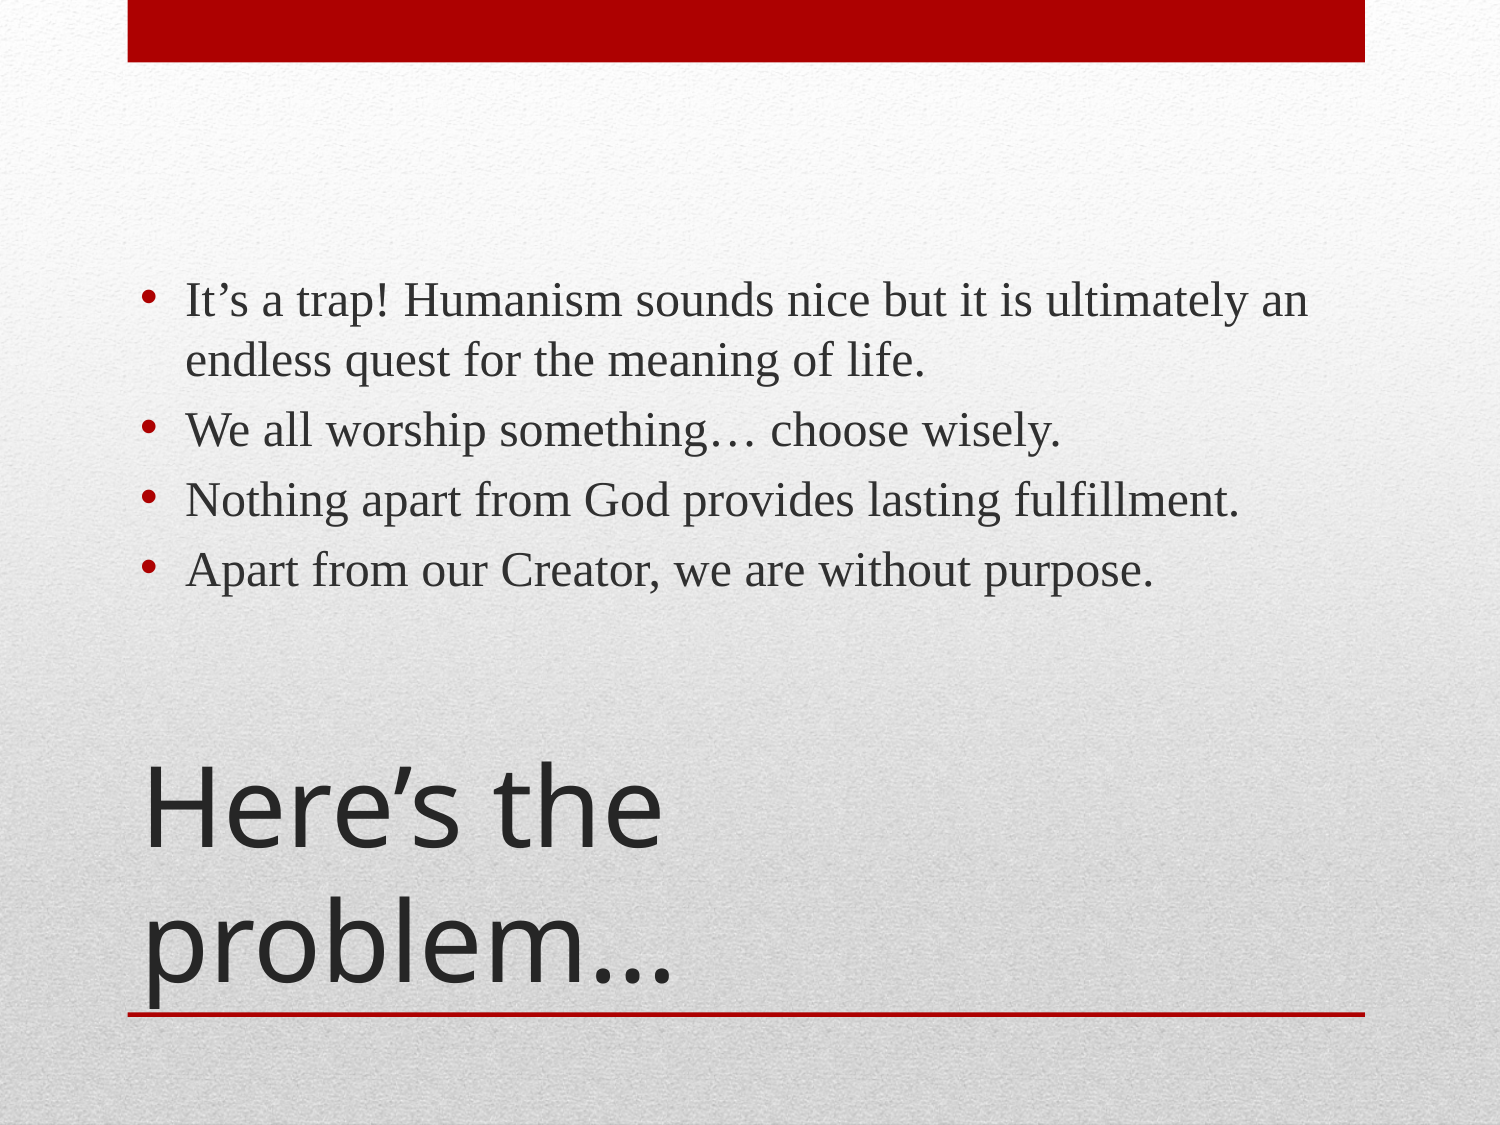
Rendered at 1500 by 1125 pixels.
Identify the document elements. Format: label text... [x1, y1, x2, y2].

title Here’s the problem… [125, 750, 1238, 1013]
list It’s a trap! Humanism sounds nice but it is ultimately an endless quest for the meaning of life. We all worship something… choose wisely. Nothing apart from God provides lasting fulfillment. Apart from our Creator, we are without purpose. [125, 112, 1363, 750]
